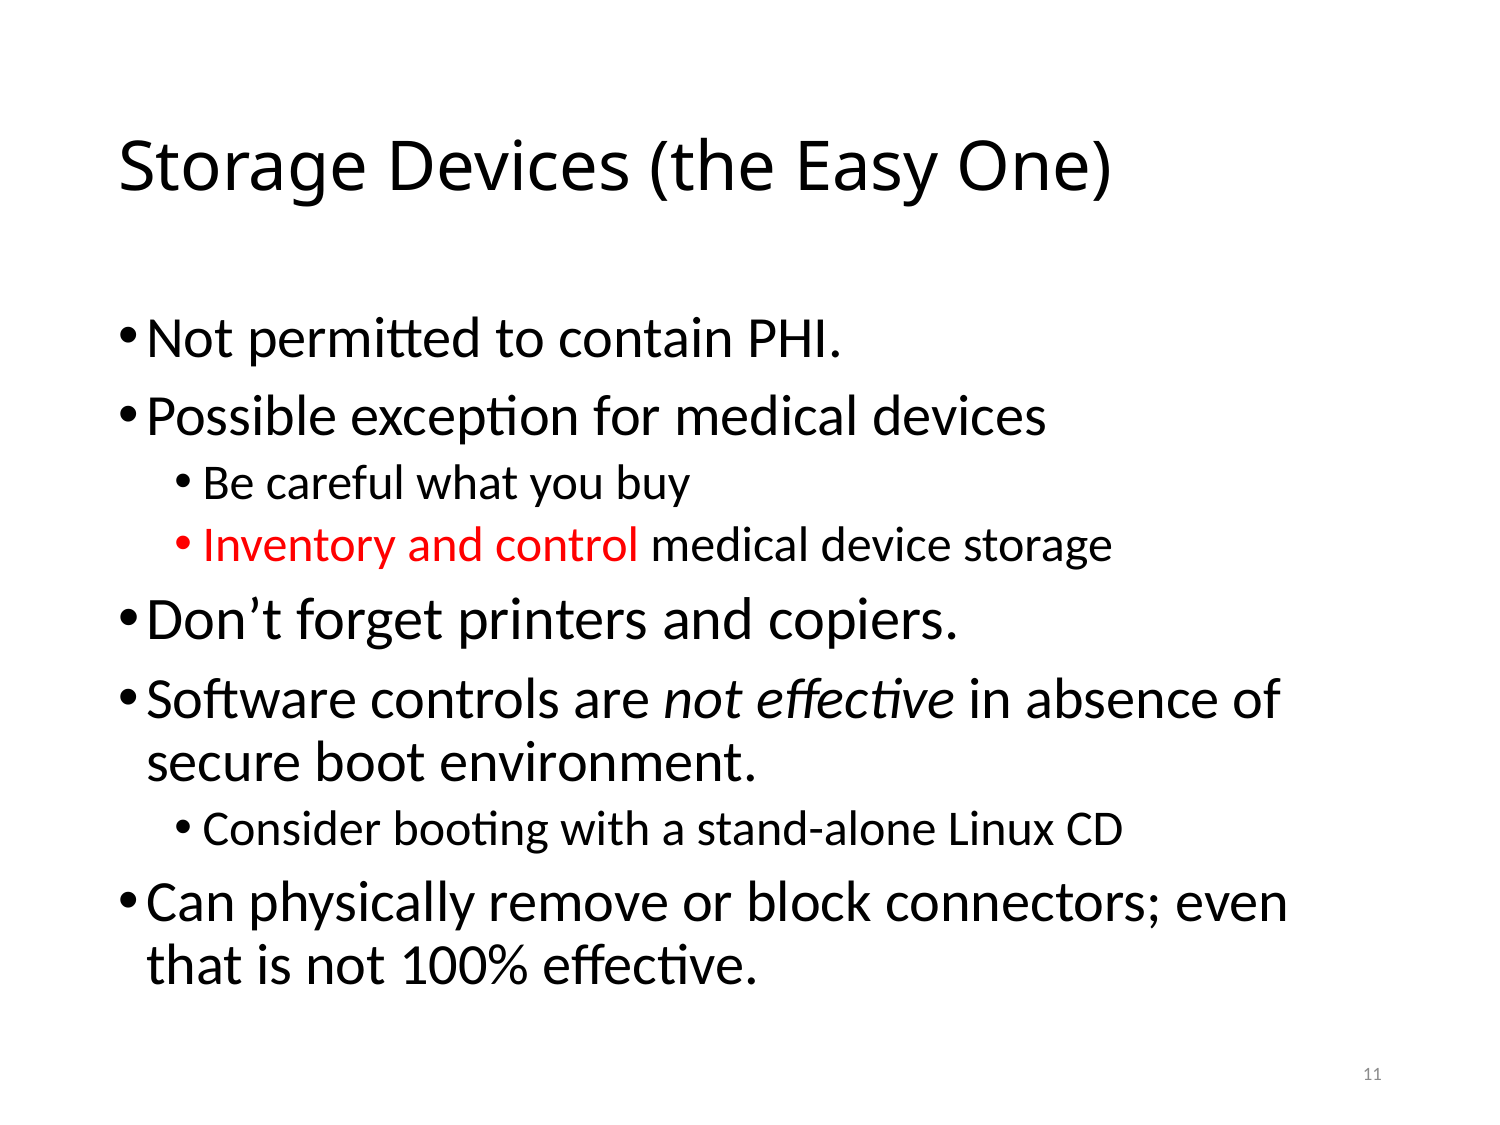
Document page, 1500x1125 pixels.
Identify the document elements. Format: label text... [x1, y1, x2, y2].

title Storage Devices (the Easy One) [103, 59, 1397, 278]
list Not permitted to contain PHI. Possible exception for medical devices Be careful what you buy Inventory and control medical device storage Don’t forget printers and copiers. Software controls are not effective in absence of secure boot environment. Consider booting with a stand-alone Linux CD Can physically remove or block connectors; even that is not 100% effective. [103, 299, 1397, 1014]
slide_number 11 [1059, 1042, 1397, 1103]
